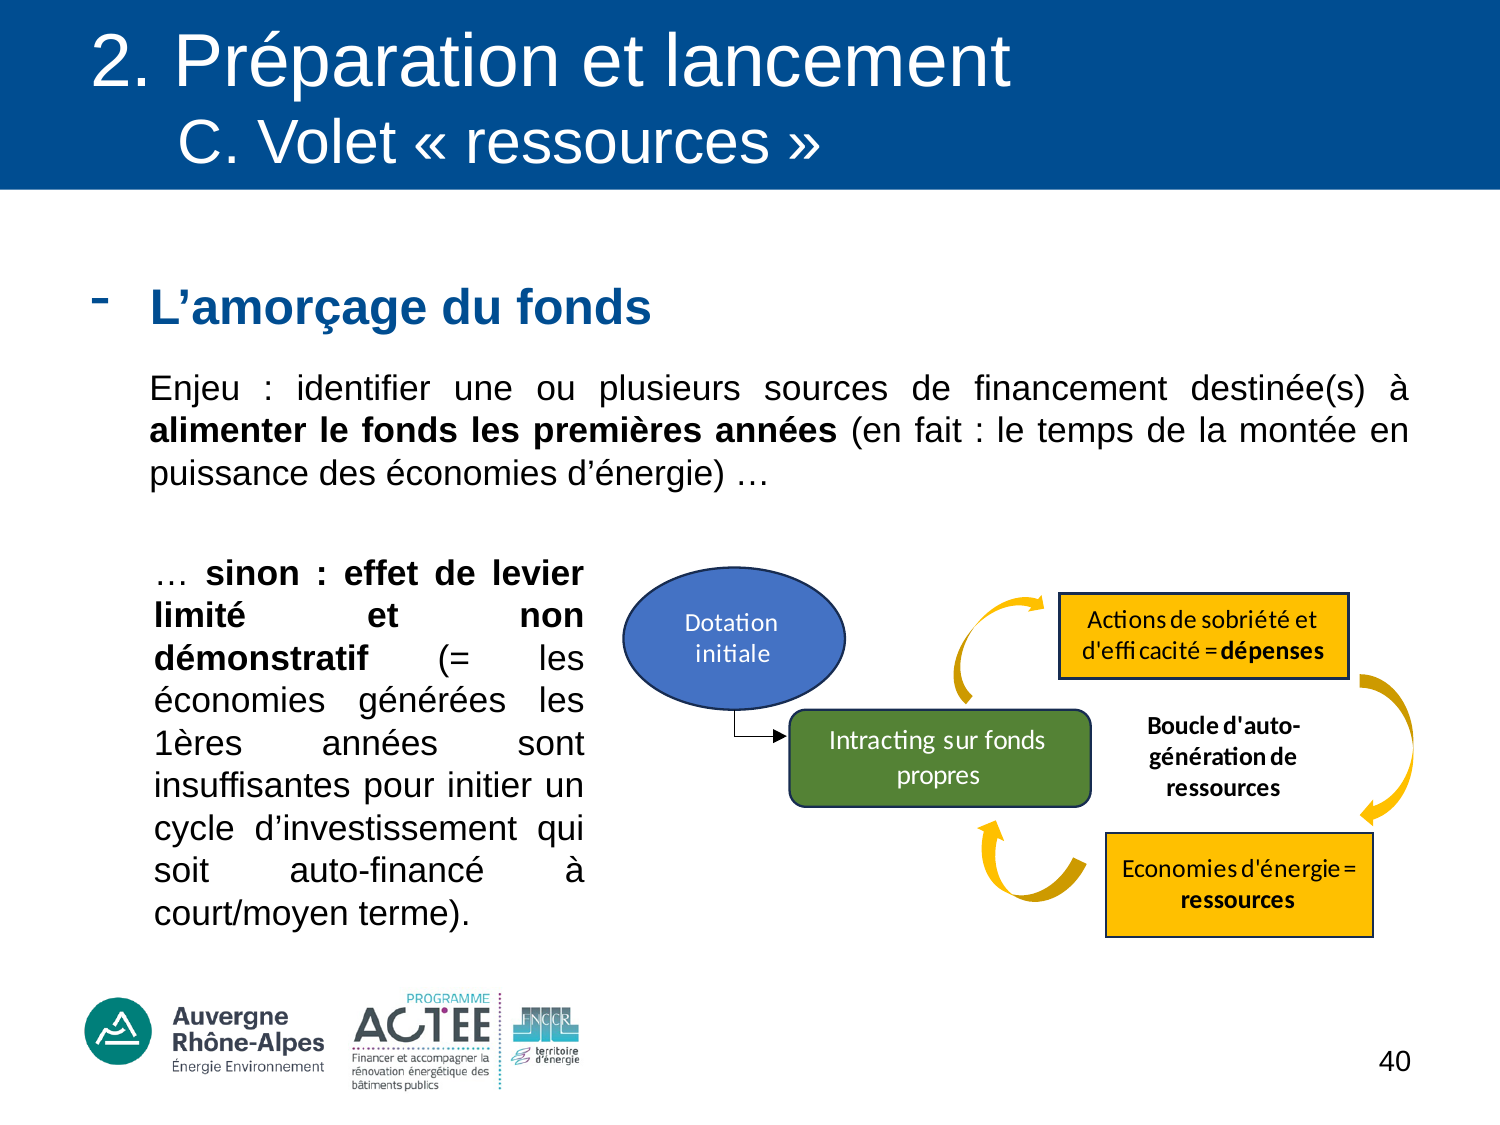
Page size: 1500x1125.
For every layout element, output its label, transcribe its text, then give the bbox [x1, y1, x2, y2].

picture [532, 538, 1500, 977]
picture [348, 987, 586, 1094]
list L’amorçage du fonds Enjeu : identifier une ou plusieurs sources de financement destinée(s) à alimenter le fonds les premières années (en fait : le temps de la montée en puissance des économies d’énergie) … [74, 266, 1426, 977]
title 2. Préparation et lancement C. Volet « ressources » [74, 0, 1426, 188]
text_box … sinon : effet de levier limité et non démonstratif (= les économies générées les 1ères années sont insuffisantes pour initier un cycle d’investissement qui soit auto-financé à court/moyen terme). [79, 515, 600, 893]
picture [76, 987, 337, 1085]
